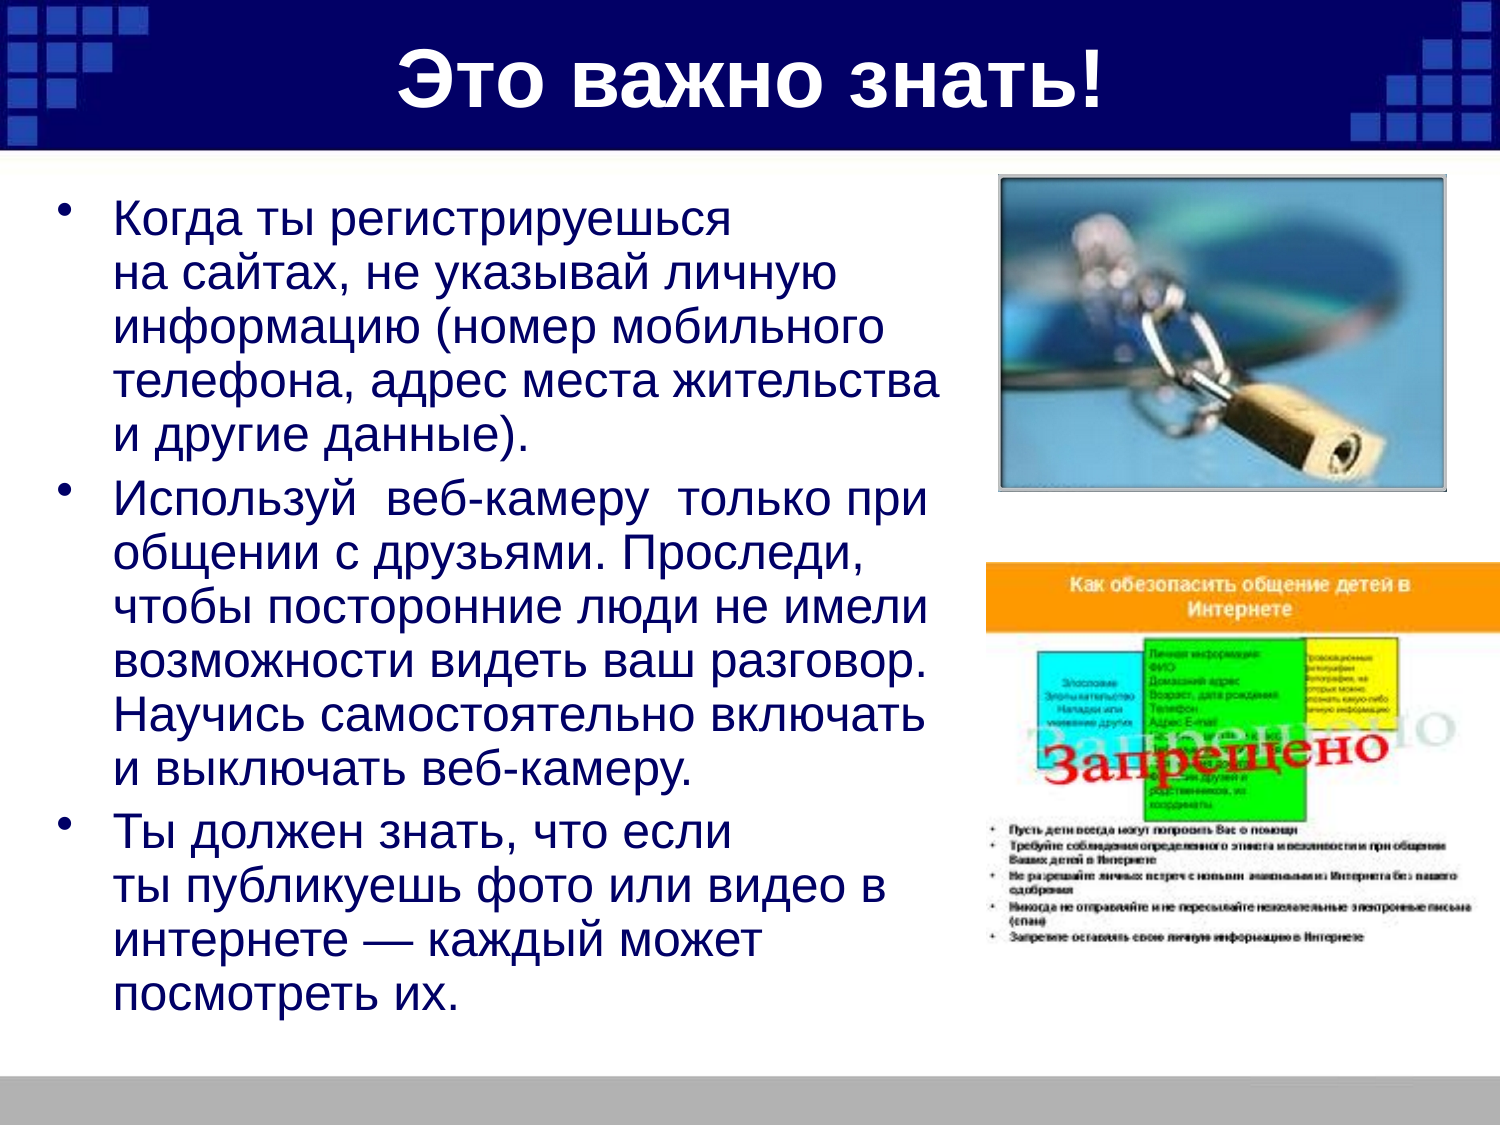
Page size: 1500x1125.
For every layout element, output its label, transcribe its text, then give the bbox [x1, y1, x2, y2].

title Это важно знать! [76, 0, 1428, 150]
list Когда ты регистрируешься на сайтах, не указывай личную информацию (номер мобильного телефона, адрес места жительства и другие данные). Используй веб-камеру только при общении с друзьями. Проследи, чтобы посторонние люди не имели возможности видеть ваш разговор. Научись самостоятельно включать и выключать веб-камеру. Ты должен знать, что если ты публикуешь фото или видео в интернете — каждый может посмотреть их. [40, 184, 1034, 1059]
picture [0, 0, 1500, 1125]
